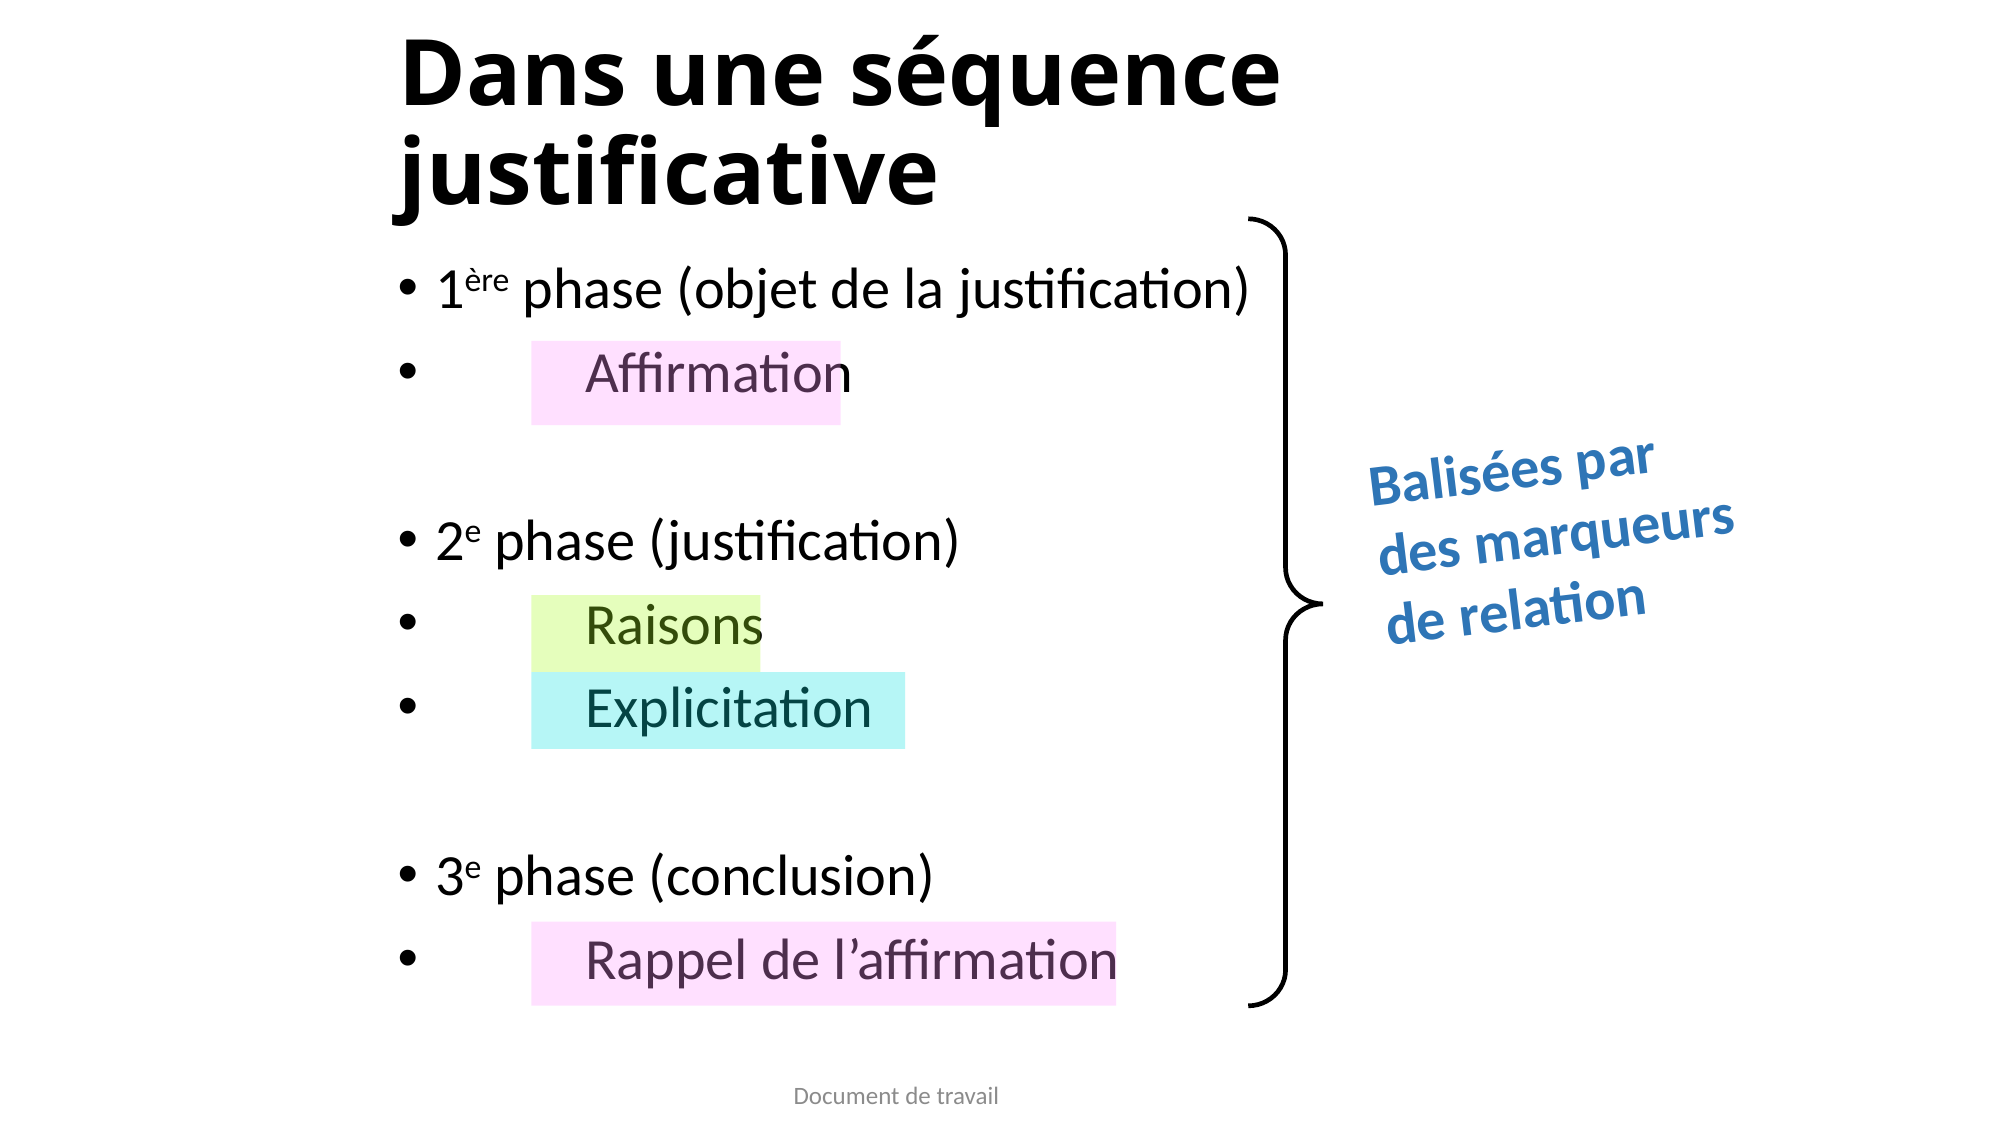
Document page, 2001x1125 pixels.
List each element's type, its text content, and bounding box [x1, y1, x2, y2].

text_box [530, 594, 761, 671]
text_box 1ère phase (objet de la justification) Affirmation 2e phase (justification) Raisons Explicitation 3e phase (conclusion) Rappel de l’affirmation [382, 251, 1618, 1093]
text_box Dans une séquence justificative [383, 18, 1619, 153]
text_box [530, 671, 906, 750]
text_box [1248, 218, 1805, 1006]
text_box [530, 921, 1117, 1007]
text_box [530, 340, 842, 426]
footer Document de travail [382, 1093, 1411, 1125]
